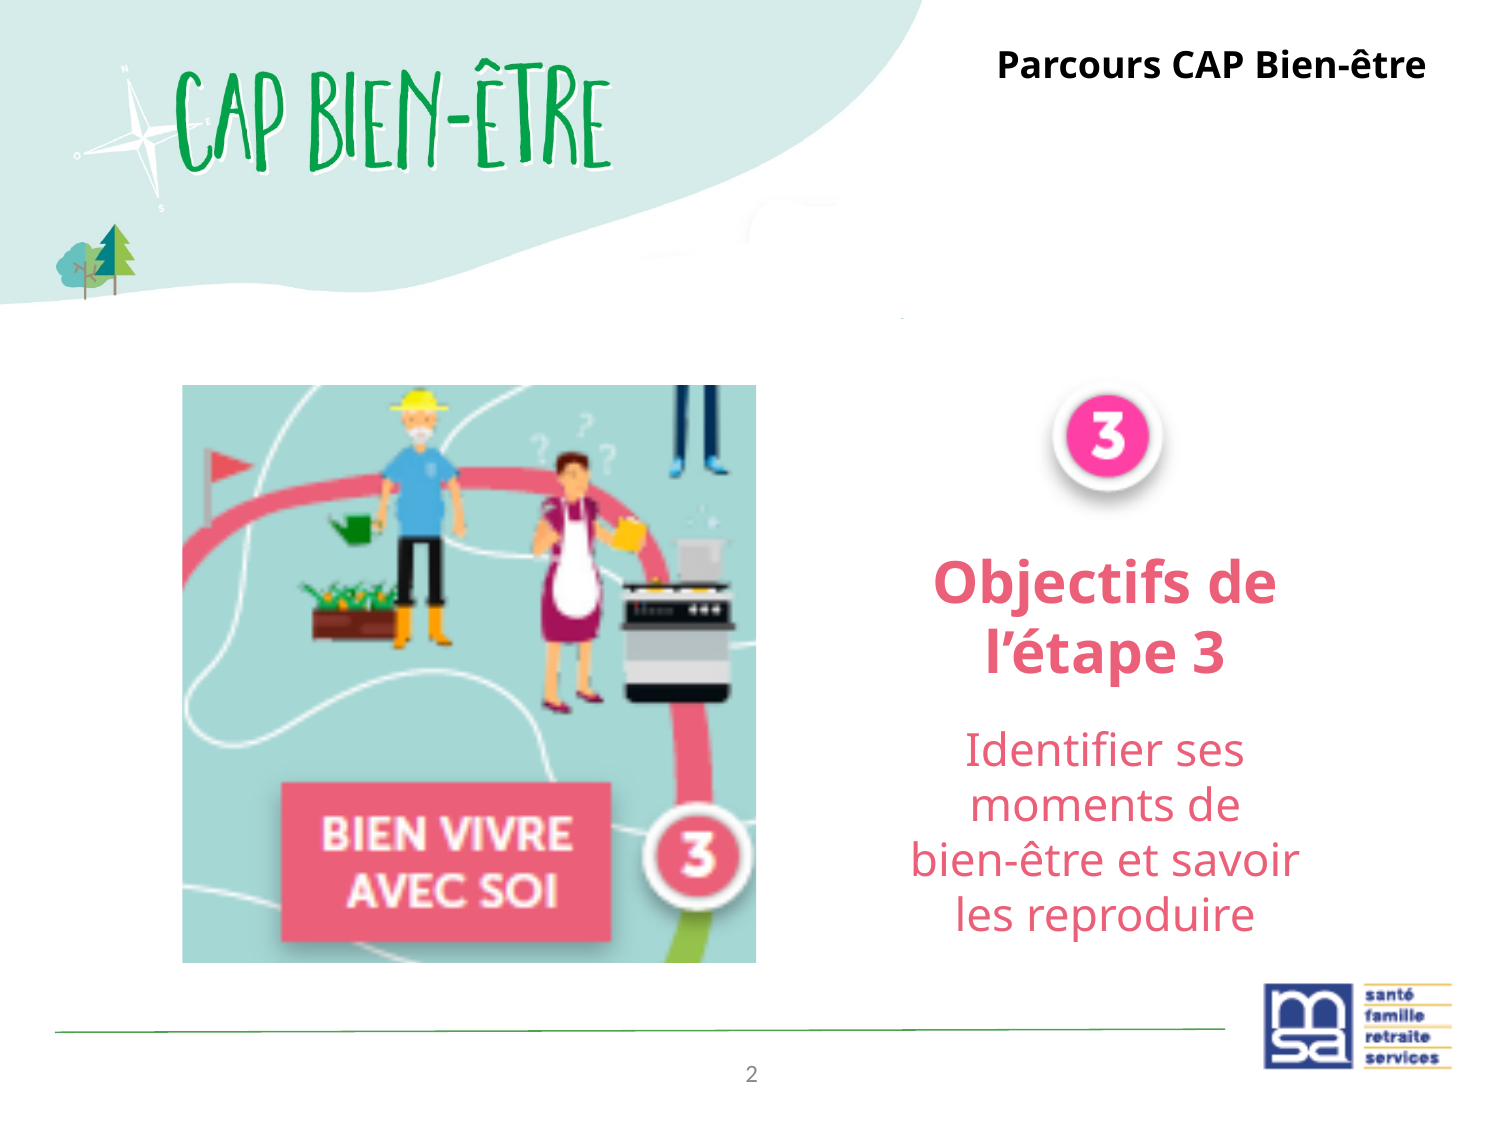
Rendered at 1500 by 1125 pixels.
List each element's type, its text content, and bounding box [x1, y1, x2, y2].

picture [1030, 369, 1188, 529]
text_box Parcours CAP Bien-être [968, 34, 1455, 94]
text_box 2 [54, 1042, 1245, 1103]
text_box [54, 1028, 1226, 1033]
text_box Objectifs de l’étape 3 Identifier ses moments de bien-être et savoir les reproduire [868, 538, 1343, 948]
picture [0, 0, 941, 320]
picture [182, 385, 757, 963]
picture [1250, 929, 1476, 1125]
